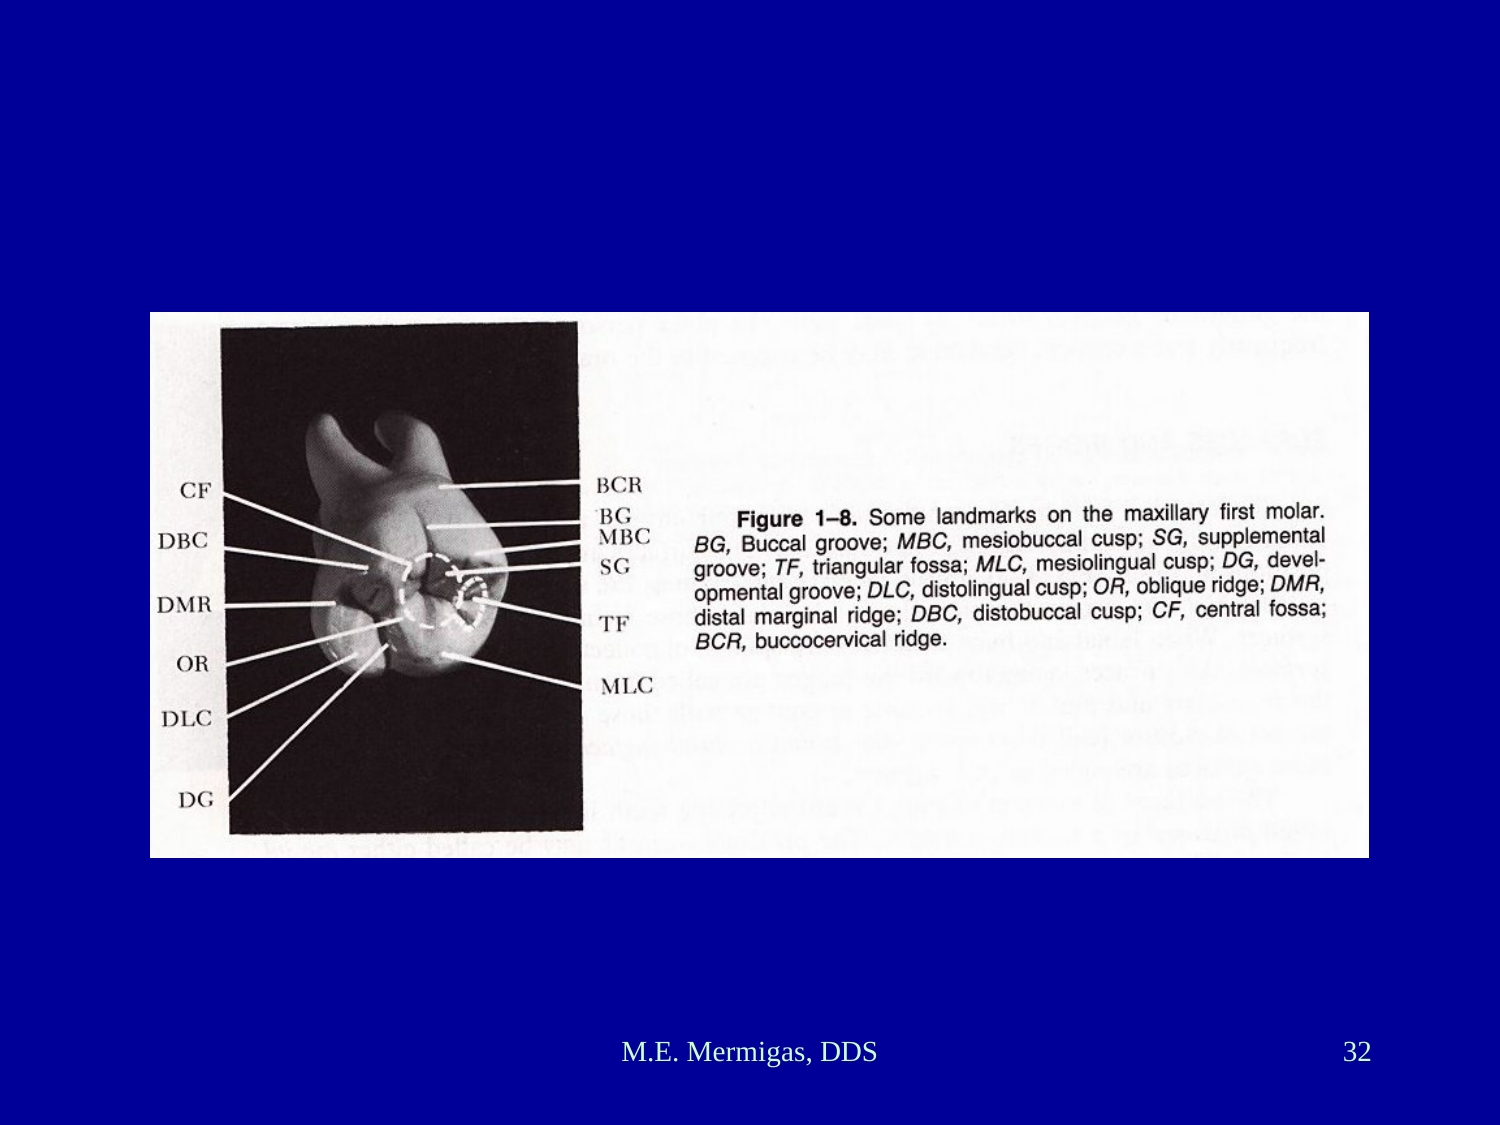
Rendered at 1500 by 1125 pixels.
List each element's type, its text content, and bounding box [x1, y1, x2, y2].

slide_number 32 [1074, 1024, 1388, 1101]
picture [149, 312, 1369, 858]
footer M.E. Mermigas, DDS [512, 1024, 988, 1101]
